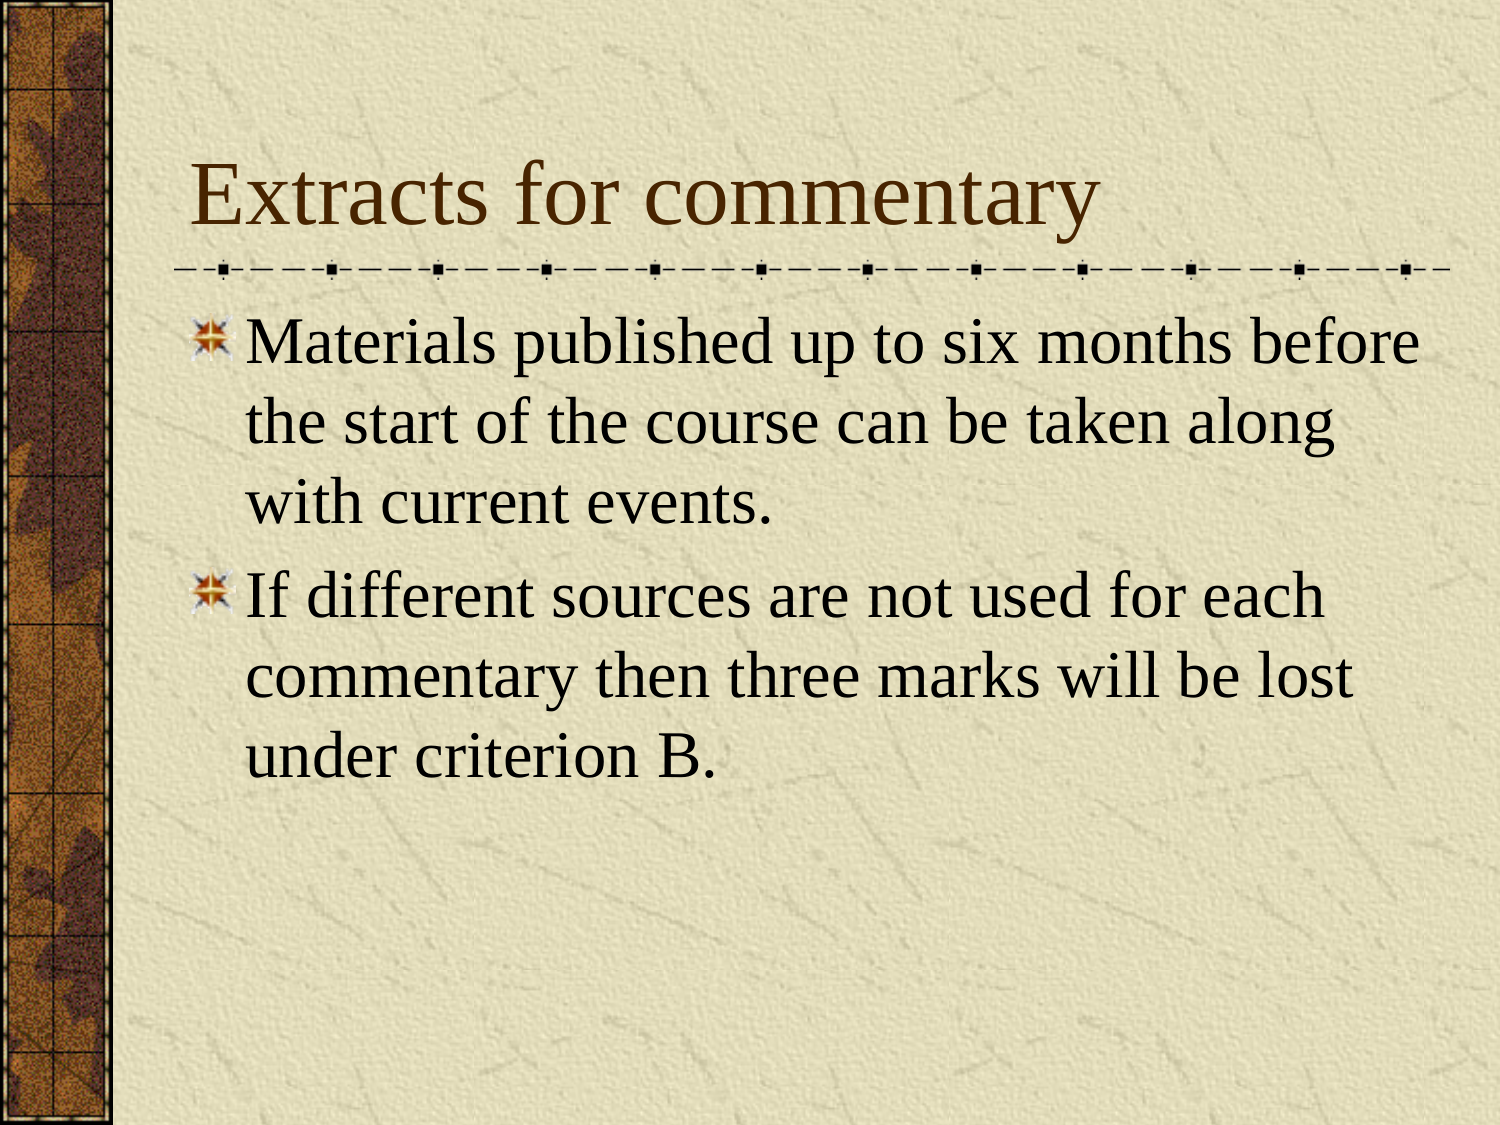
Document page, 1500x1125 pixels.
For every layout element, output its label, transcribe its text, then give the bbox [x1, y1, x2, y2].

list Materials published up to six months before the start of the course can be taken along with current events. If different sources are not used for each commentary then three marks will be lost under criterion B. [173, 289, 1449, 965]
picture [0, 0, 1500, 1125]
title Extracts for commentary [174, 62, 1451, 251]
